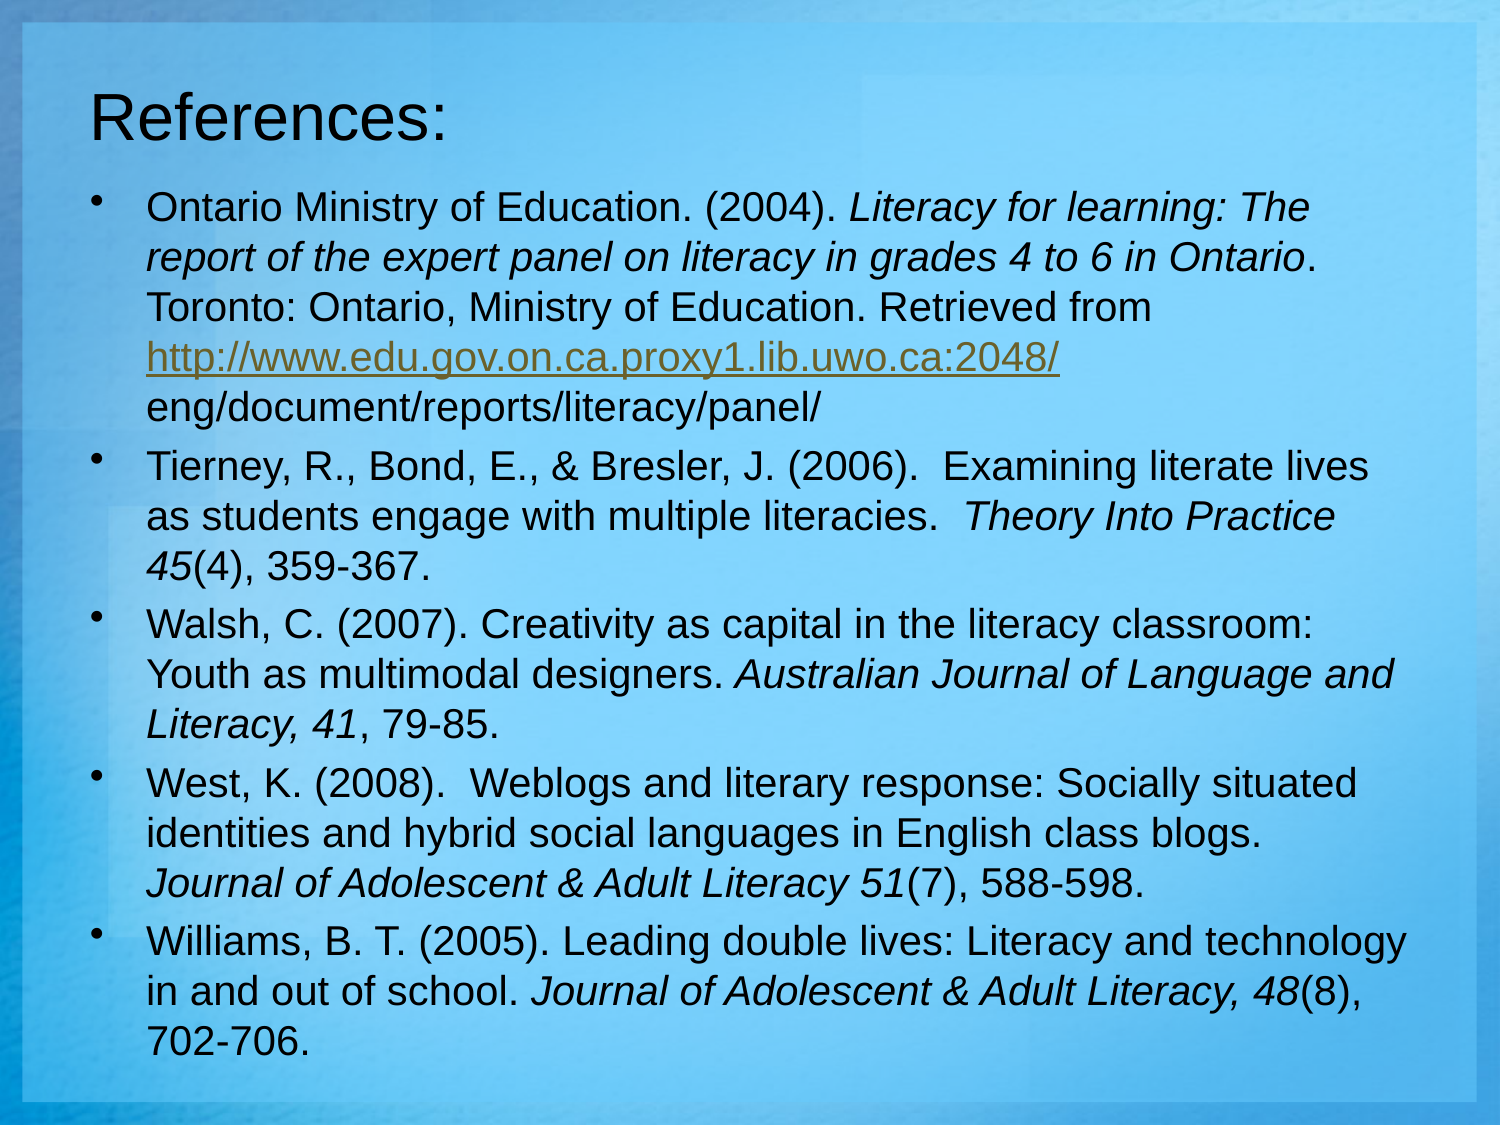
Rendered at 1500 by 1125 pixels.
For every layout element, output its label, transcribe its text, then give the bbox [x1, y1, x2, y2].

picture [0, 0, 1500, 1125]
title References: [74, 44, 1425, 162]
list Ontario Ministry of Education. (2004). Literacy for learning: The report of the expert panel on literacy in grades 4 to 6 in Ontario. Toronto: Ontario, Ministry of Education. Retrieved from http://www.edu.gov.on.ca.proxy1.lib.uwo.ca:2048/ eng/document/reports/literacy/panel/ Tierney, R., Bond, E., & Bresler, J. (2006). Examining literate lives as students engage with multiple literacies. Theory Into Practice 45(4), 359-367. Walsh, C. (2007). Creativity as capital in the literacy classroom: Youth as multimodal designers. Australian Journal of Language and Literacy, 41, 79-85. West, K. (2008). Weblogs and literary response: Socially situated identities and hybrid social languages in English class blogs. Journal of Adolescent & Adult Literacy 51(7), 588-598. Williams, B. T. (2005). Leading double lives: Literacy and technology in and out of school. Journal of Adolescent & Adult Literacy, 48(8), 702-706. [74, 172, 1425, 1006]
